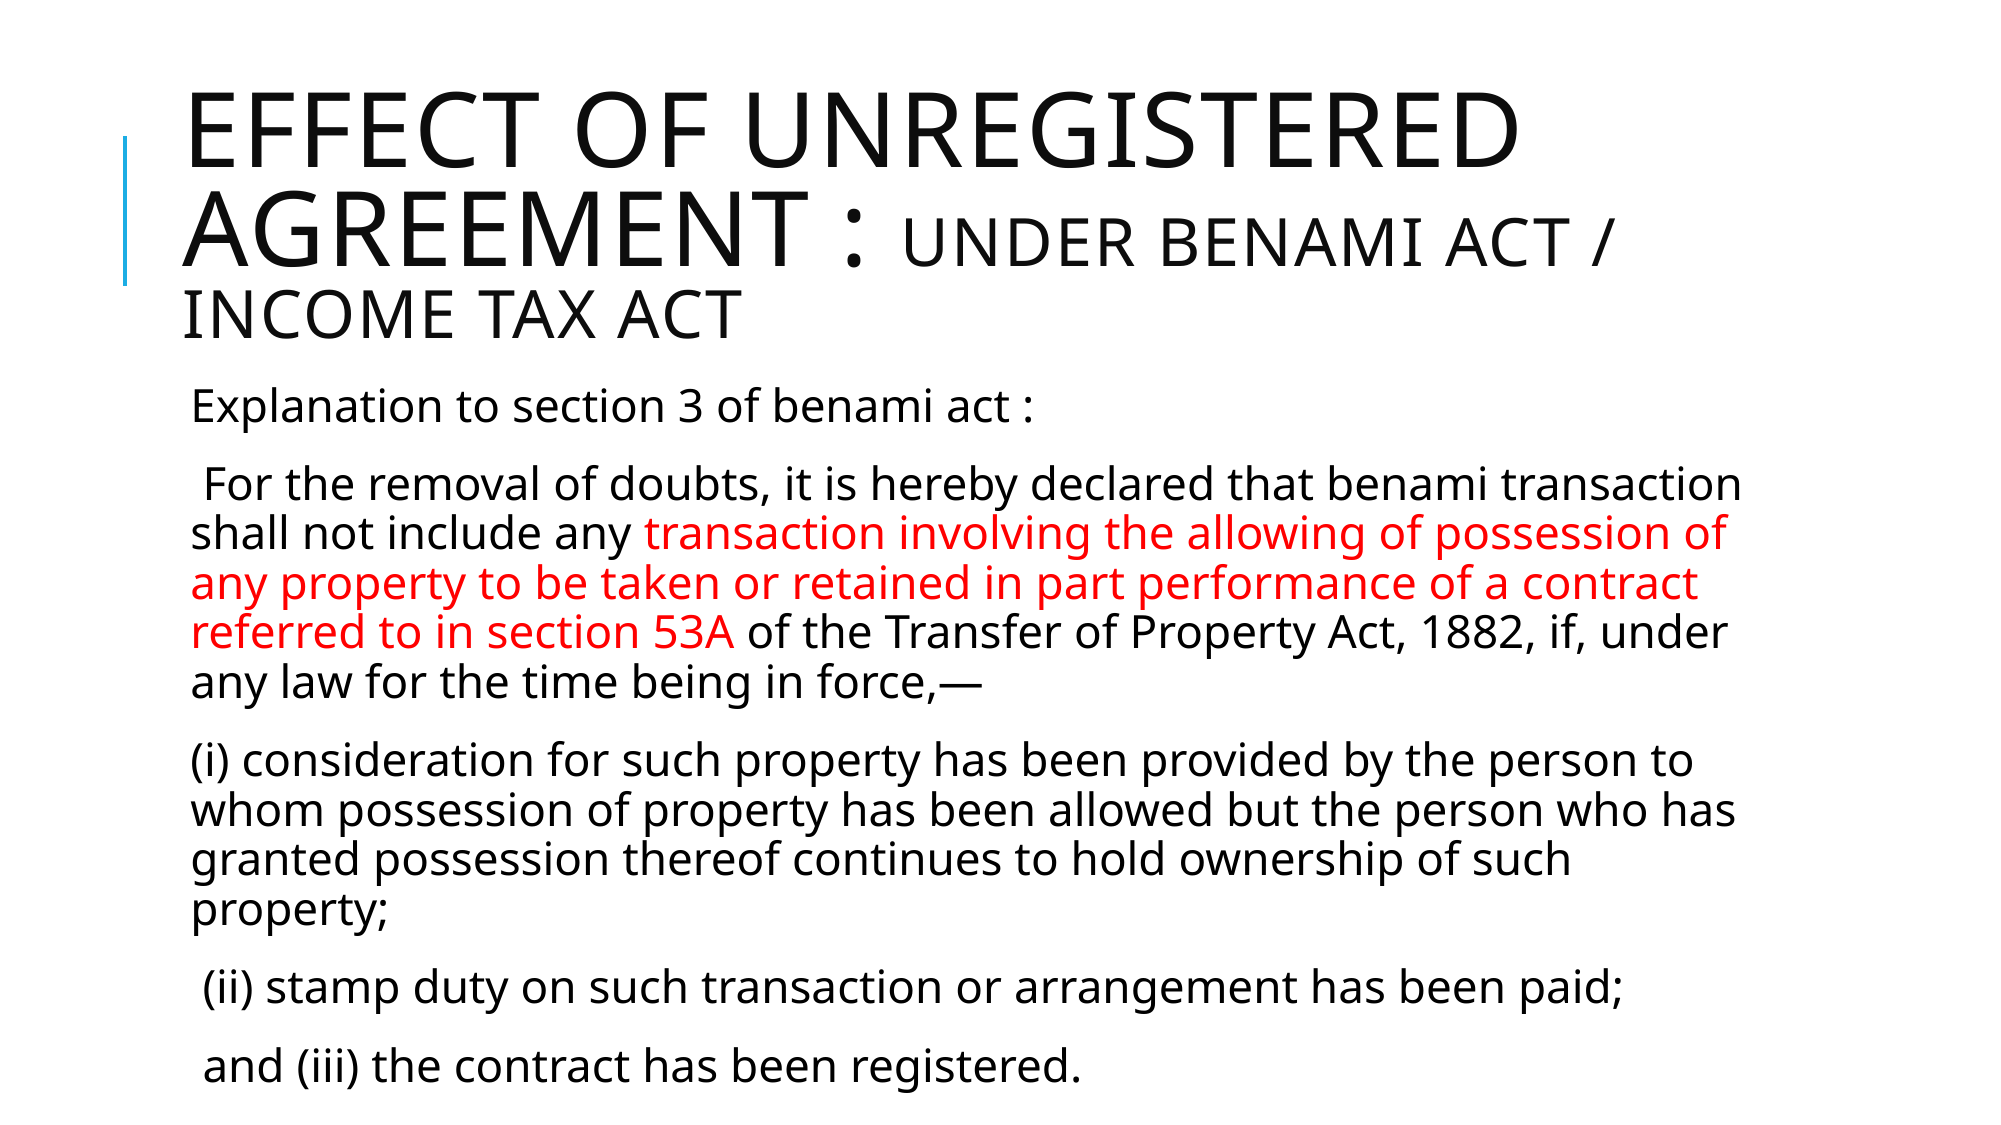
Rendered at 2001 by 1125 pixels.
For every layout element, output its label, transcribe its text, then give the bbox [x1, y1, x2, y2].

title Effect of unregistered agreement : under benami act / income tax act [168, 96, 1763, 342]
list Explanation to section 3 of benami act : For the removal of doubts, it is hereby declared that benami transaction shall not include any transaction involving the allowing of possession of any property to be taken or retained in part performance of a contract referred to in section 53A of the Transfer of Property Act, 1882, if, under any law for the time being in force,— (i) consideration for such property has been provided by the person to whom possession of property has been allowed but the person who has granted possession thereof continues to hold ownership of such property; (ii) stamp duty on such transaction or arrangement has been paid; and (iii) the contract has been registered. [168, 375, 1763, 1035]
